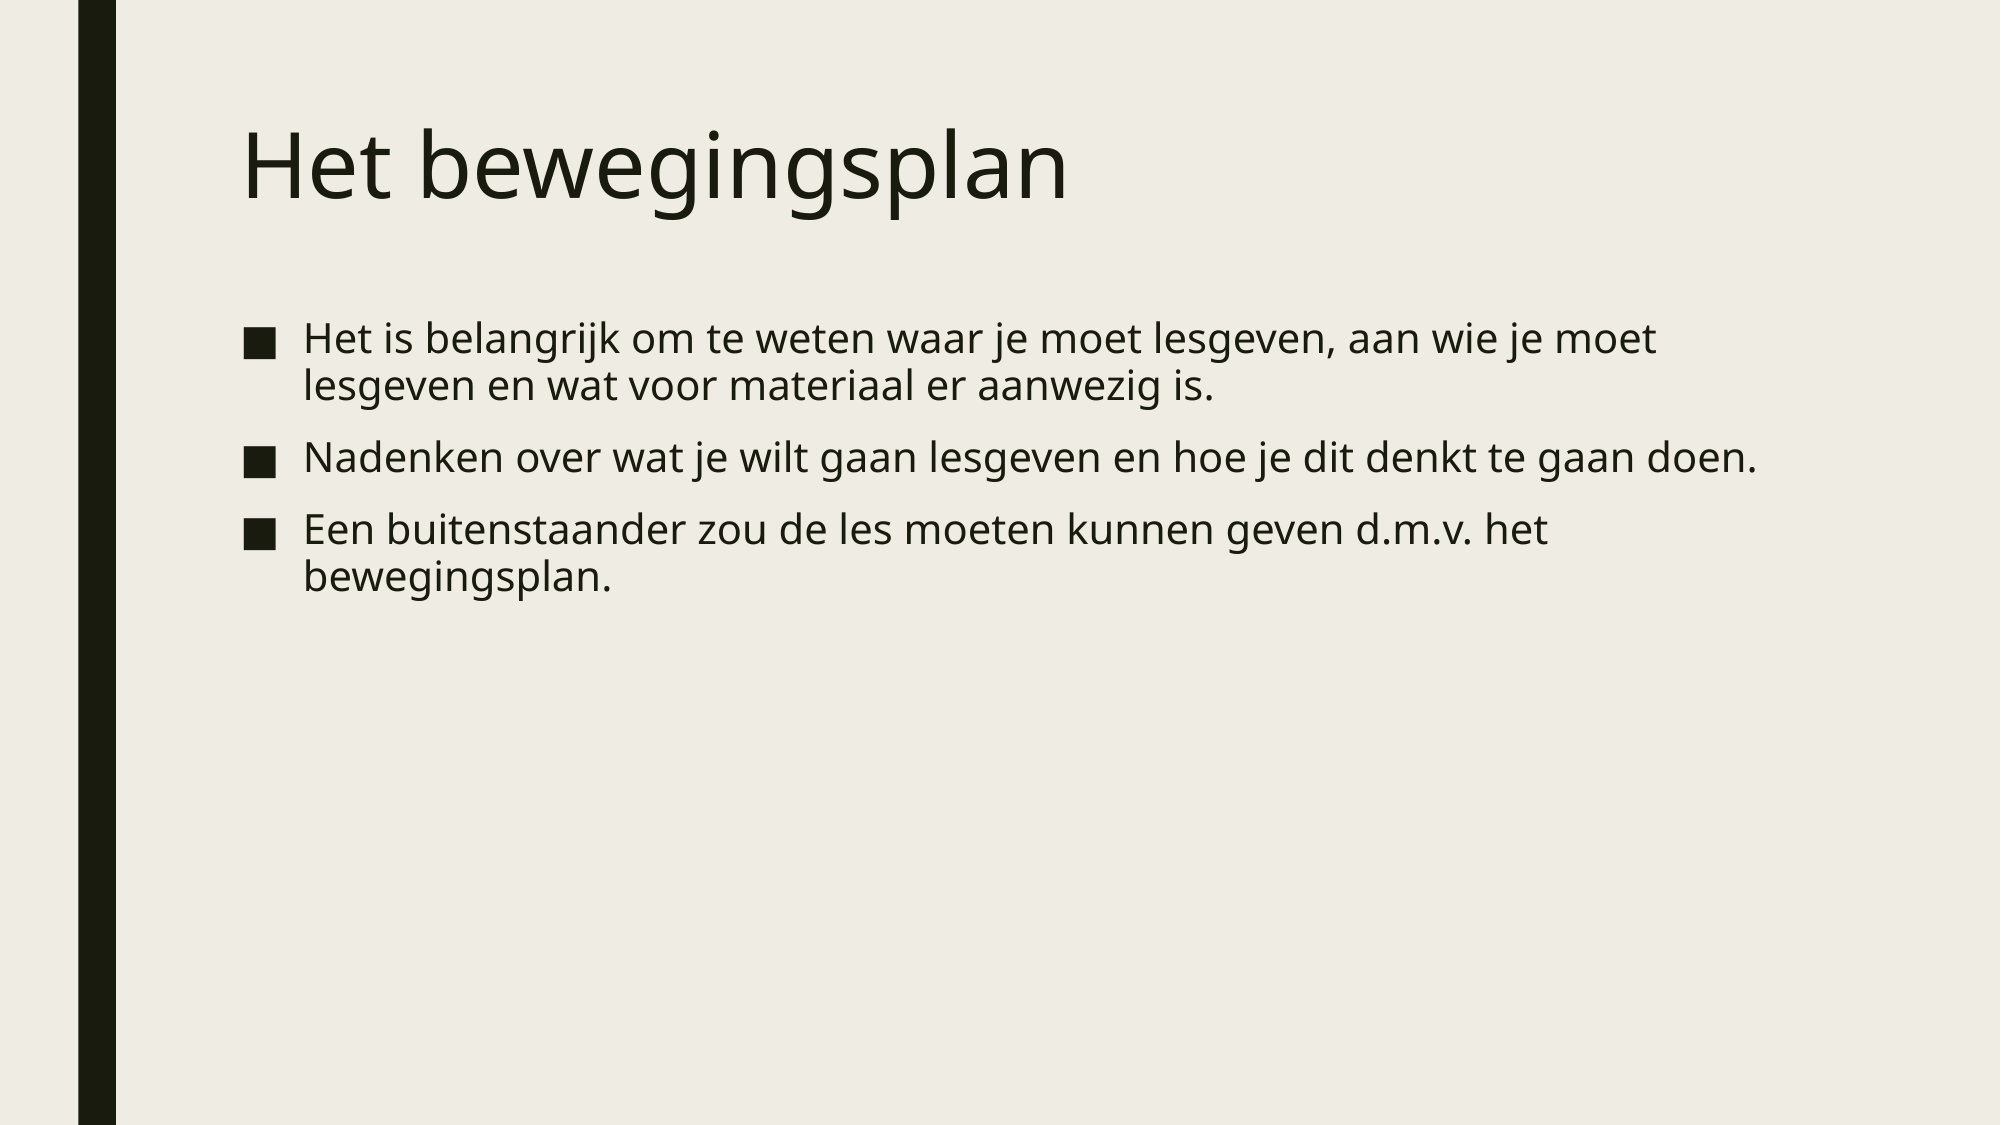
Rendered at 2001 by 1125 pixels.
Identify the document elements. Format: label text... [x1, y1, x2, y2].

title Het bewegingsplan [225, 112, 1800, 233]
list Het is belangrijk om te weten waar je moet lesgeven, aan wie je moet lesgeven en wat voor materiaal er aanwezig is. Nadenken over wat je wilt gaan lesgeven en hoe je dit denkt te gaan doen. Een buitenstaander zou de les moeten kunnen geven d.m.v. het bewegingsplan. [225, 233, 1800, 1108]
